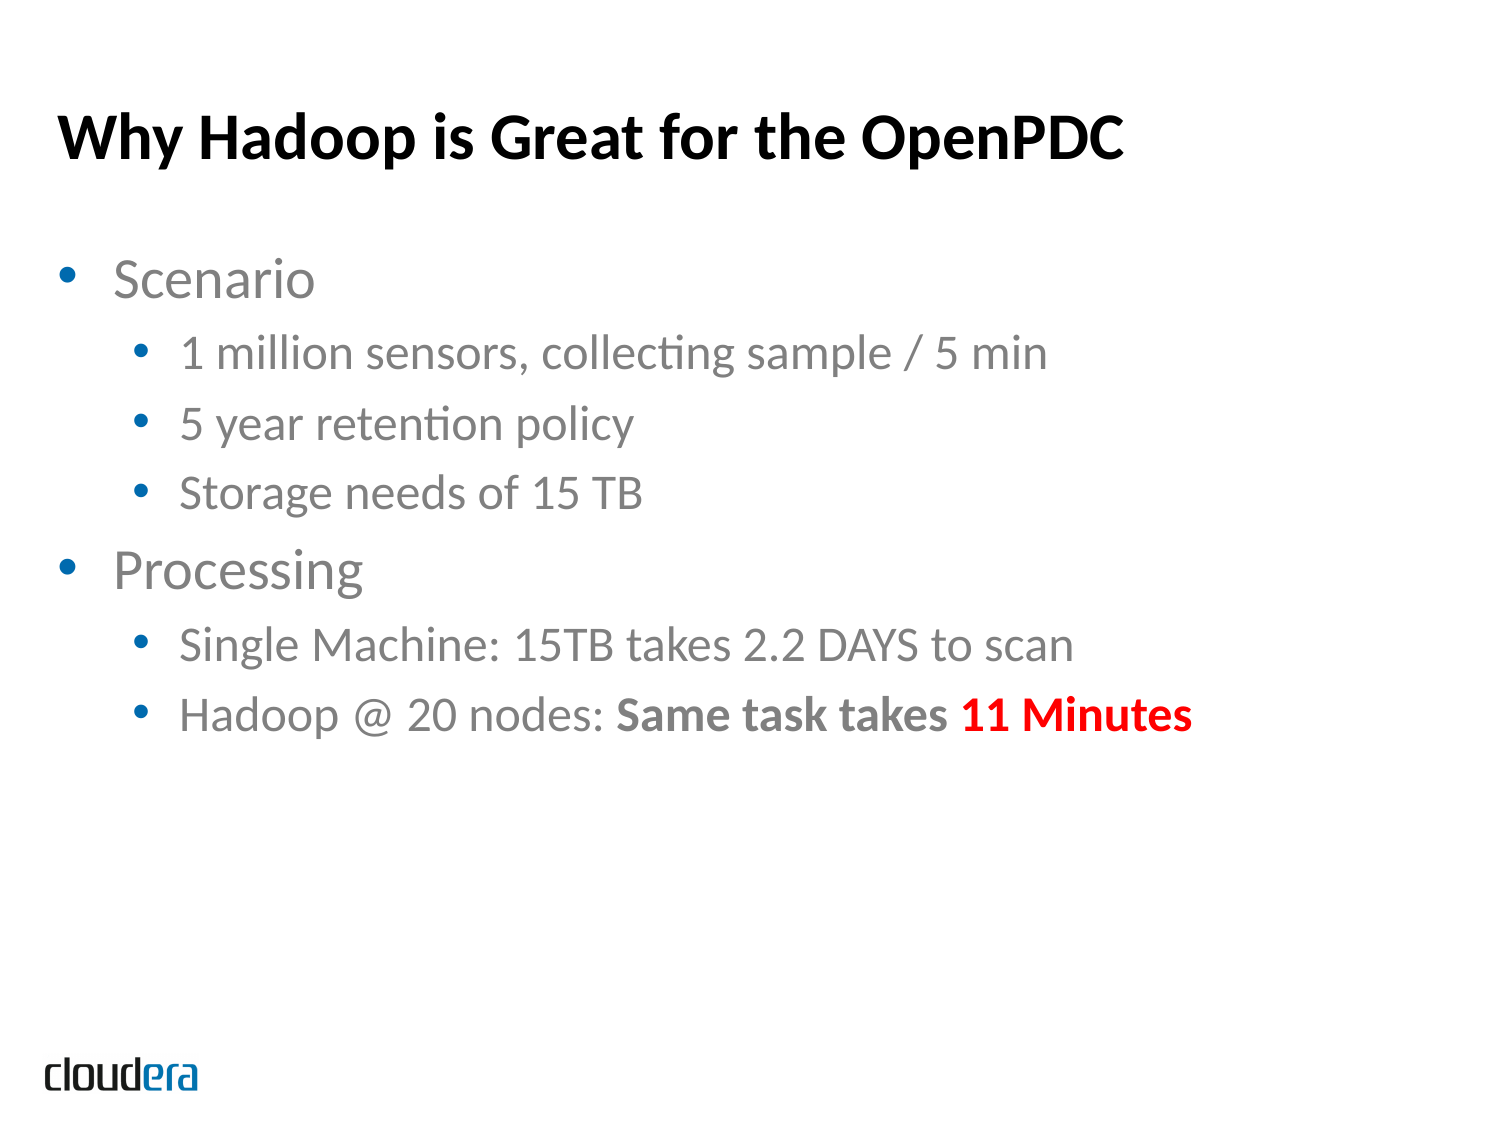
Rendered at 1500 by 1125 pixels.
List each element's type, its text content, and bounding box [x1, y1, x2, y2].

picture [42, 1053, 199, 1094]
title Why Hadoop is Great for the OpenPDC [42, 35, 1461, 232]
list Scenario 1 million sensors, collecting sample / 5 min 5 year retention policy Storage needs of 15 TB Processing Single Machine: 15TB takes 2.2 DAYS to scan Hadoop @ 20 nodes: Same task takes 11 Minutes [42, 232, 1461, 1043]
